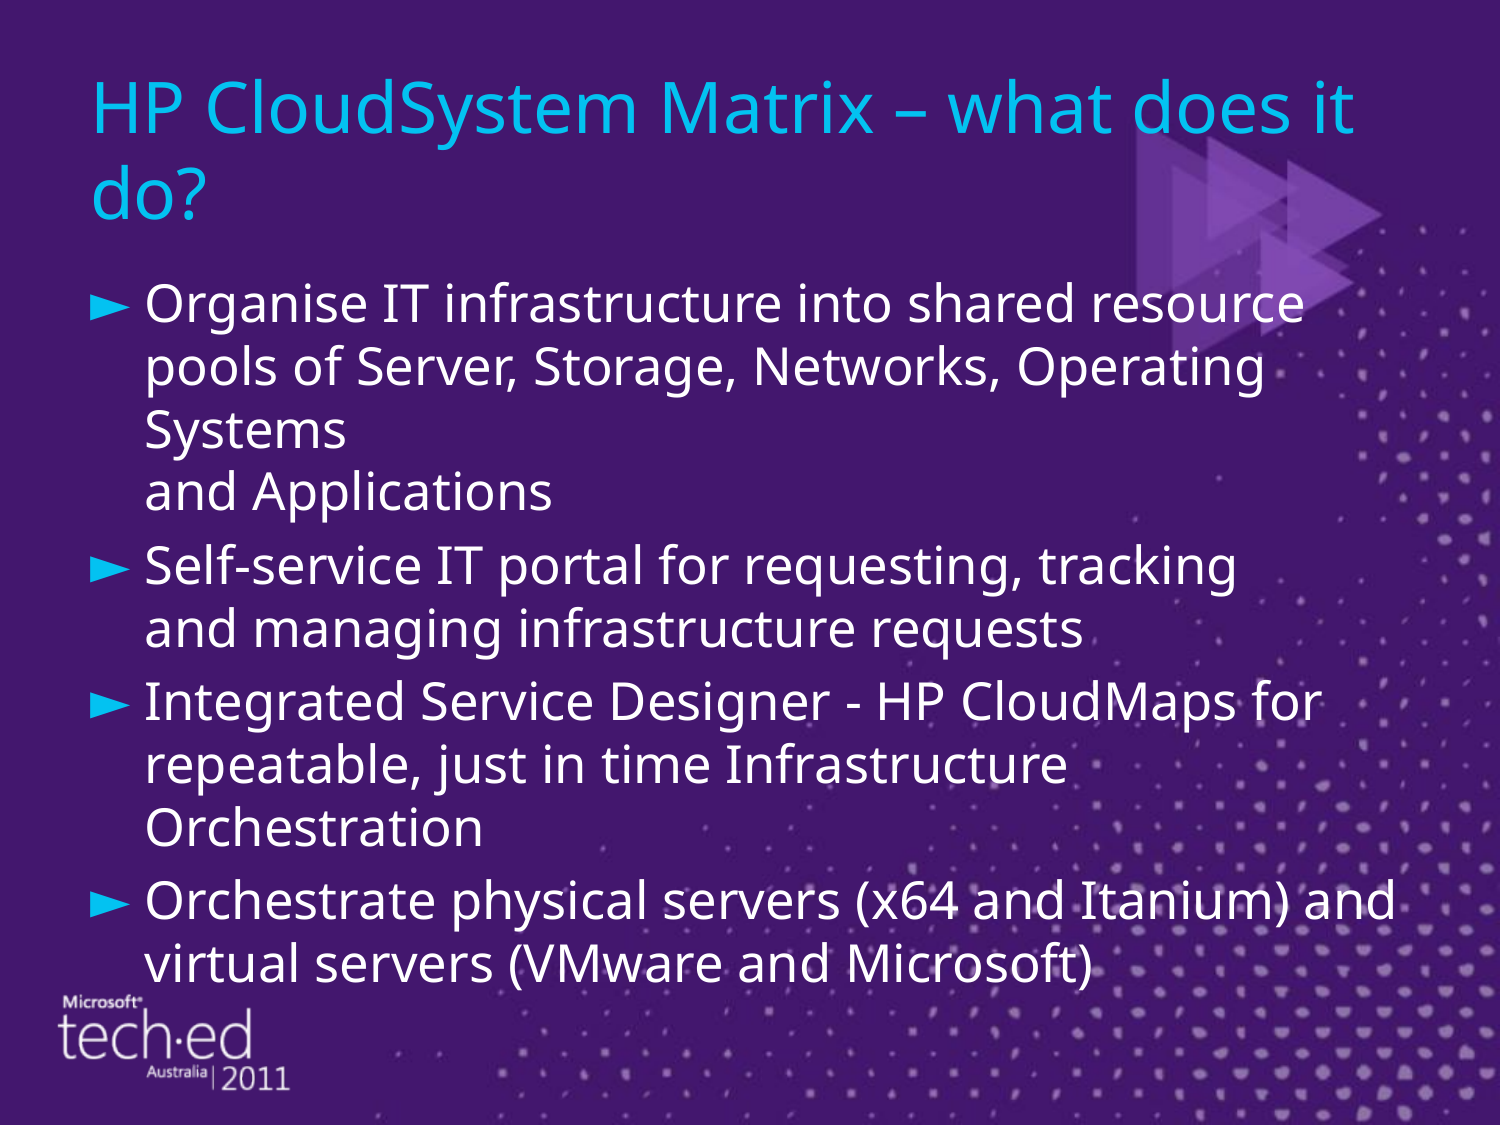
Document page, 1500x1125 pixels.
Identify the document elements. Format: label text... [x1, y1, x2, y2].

picture [0, 0, 1500, 1125]
title HP CloudSystem Matrix – what does it do? [75, 54, 1425, 243]
list Organise IT infrastructure into shared resource pools of Server, Storage, Networks, Operating Systems and Applications Self-service IT portal for requesting, tracking and managing infrastructure requests Integrated Service Designer - HP CloudMaps for repeatable, just in time Infrastructure Orchestration Orchestrate physical servers (x64 and Itanium) and virtual servers (VMware and Microsoft) [75, 262, 1425, 1005]
